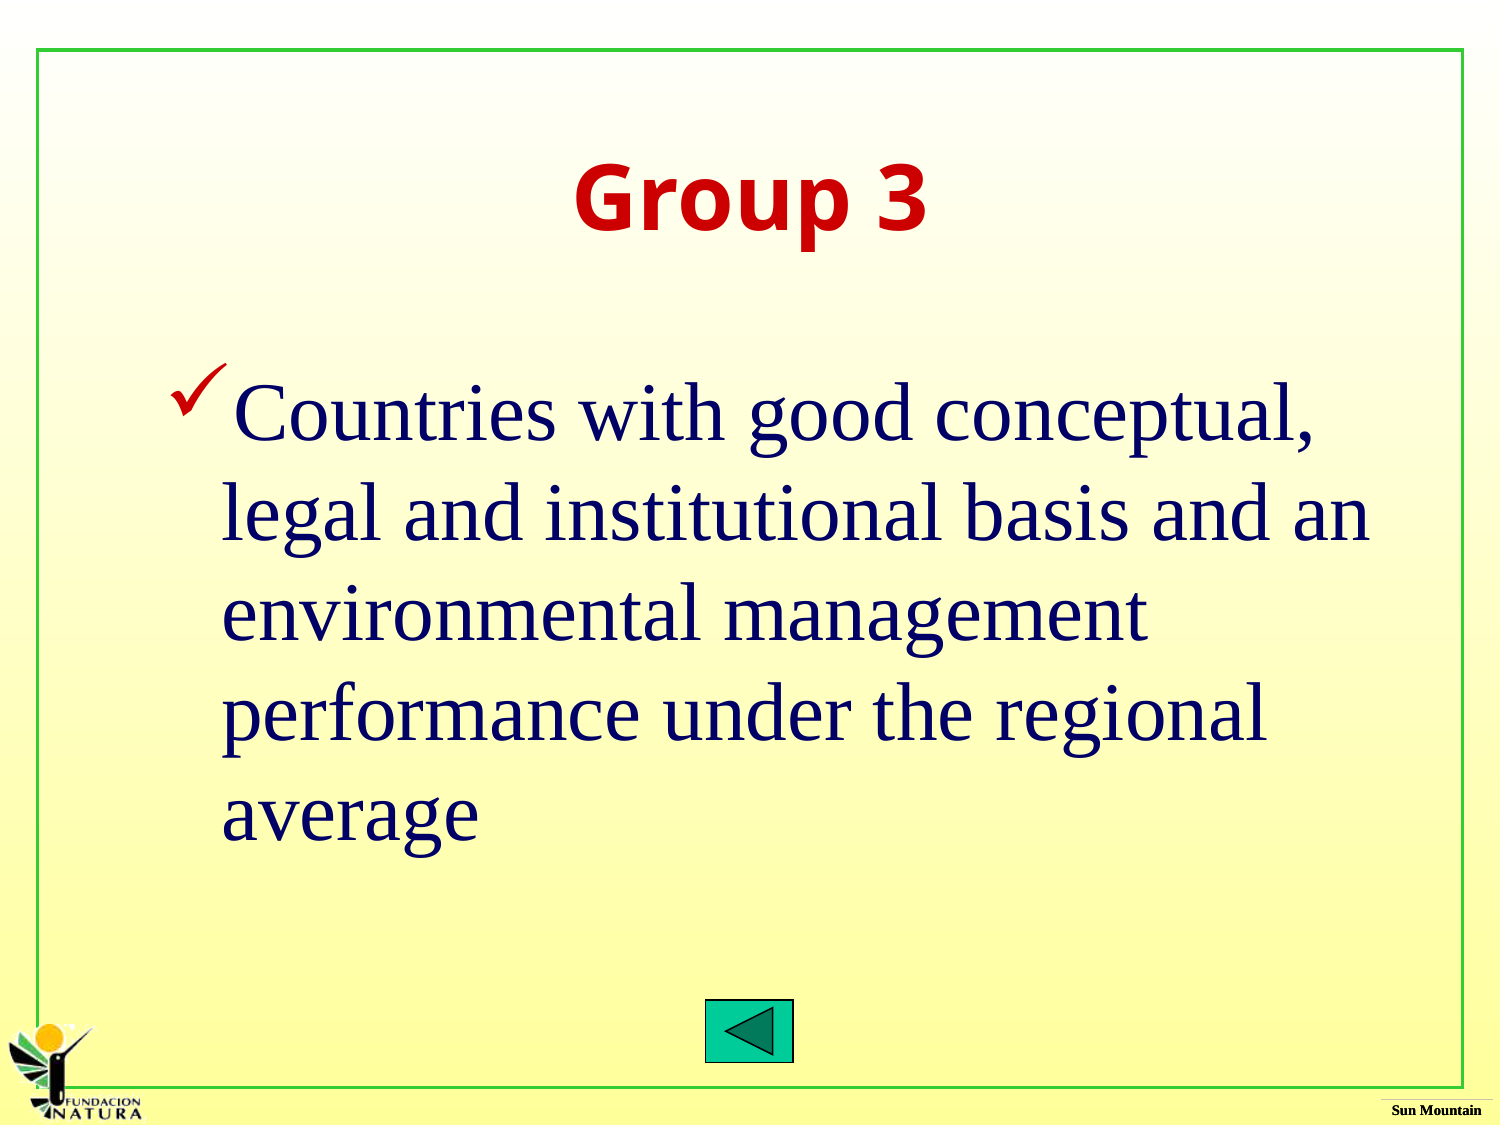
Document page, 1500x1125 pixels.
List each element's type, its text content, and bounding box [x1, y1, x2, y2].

text_box Countries with good conceptual, legal and institutional basis and an environmental management performance under the regional average [149, 349, 1425, 888]
text_box Group 3 [112, 99, 1388, 288]
text_box [705, 999, 793, 1063]
